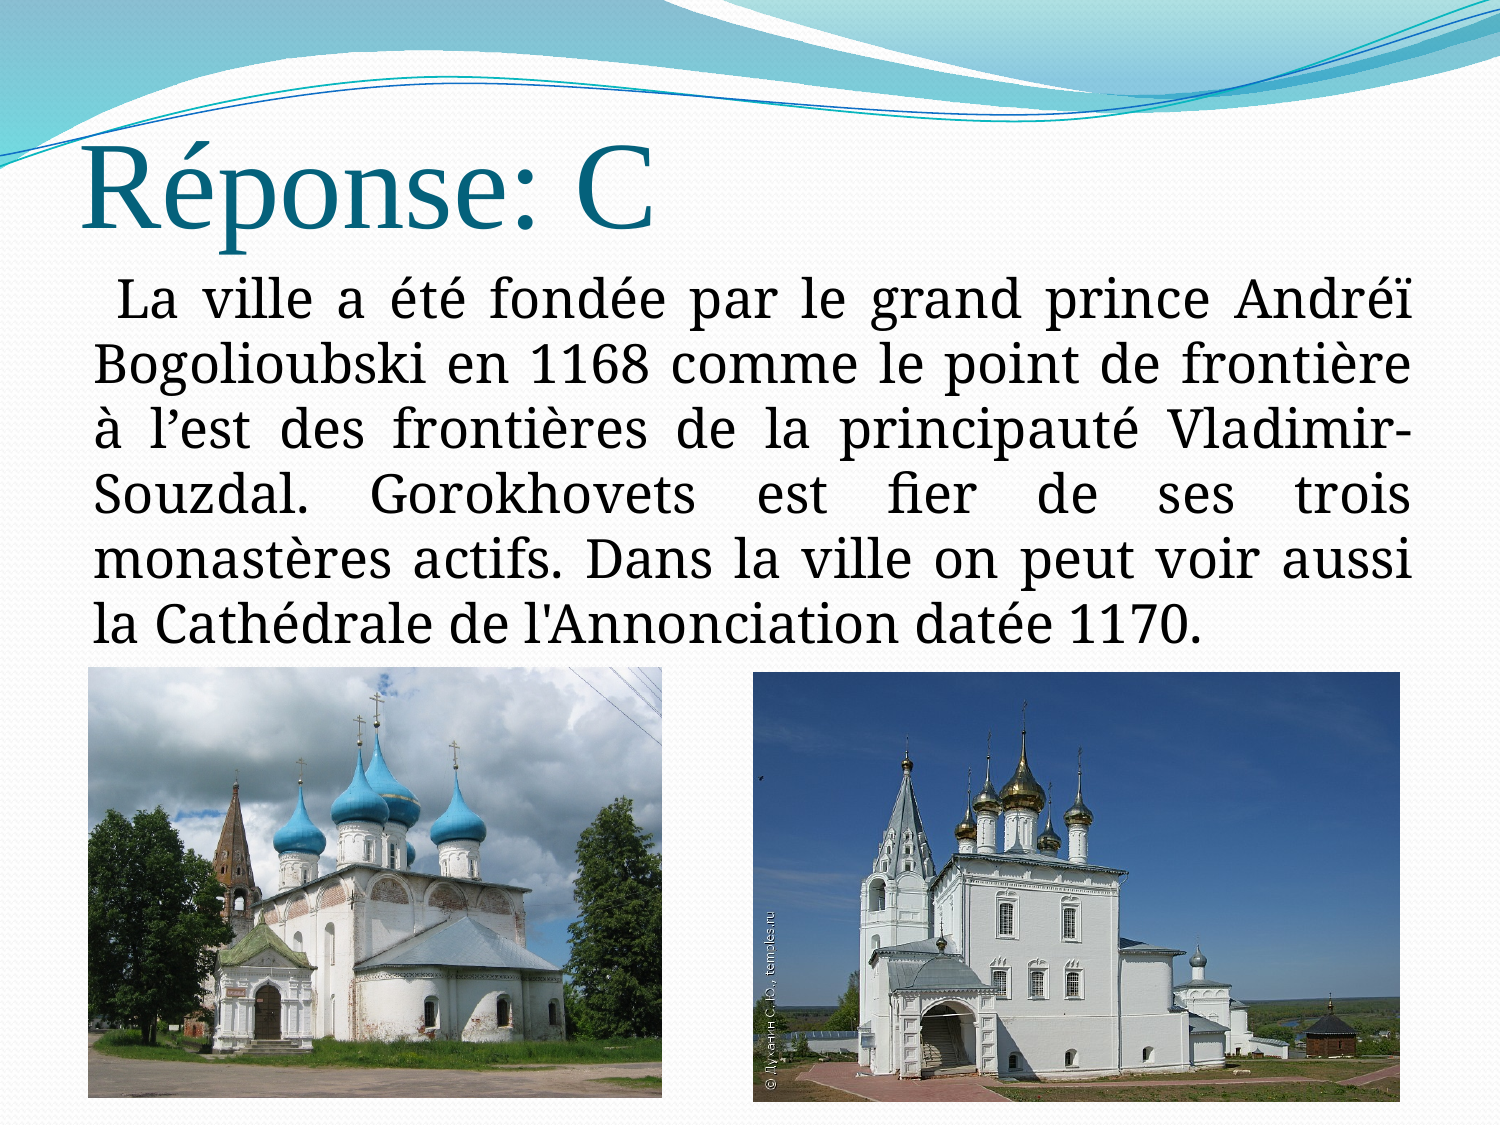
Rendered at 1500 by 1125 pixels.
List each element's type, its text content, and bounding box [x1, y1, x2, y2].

title Réponse: C [78, 66, 1429, 254]
picture [753, 671, 1400, 1103]
picture [88, 667, 662, 1098]
list La ville a été fondée par le grand prince Andréï Bogolioubski en 1168 comme le point de frontière à l’est des frontières de la principauté Vladimir-Souzdal. Gorokhovets est fier de ses trois monastères actifs. Dans la ville on peut voir aussi la Cathédrale de l'Annonciation datée 1170. [78, 257, 1429, 668]
